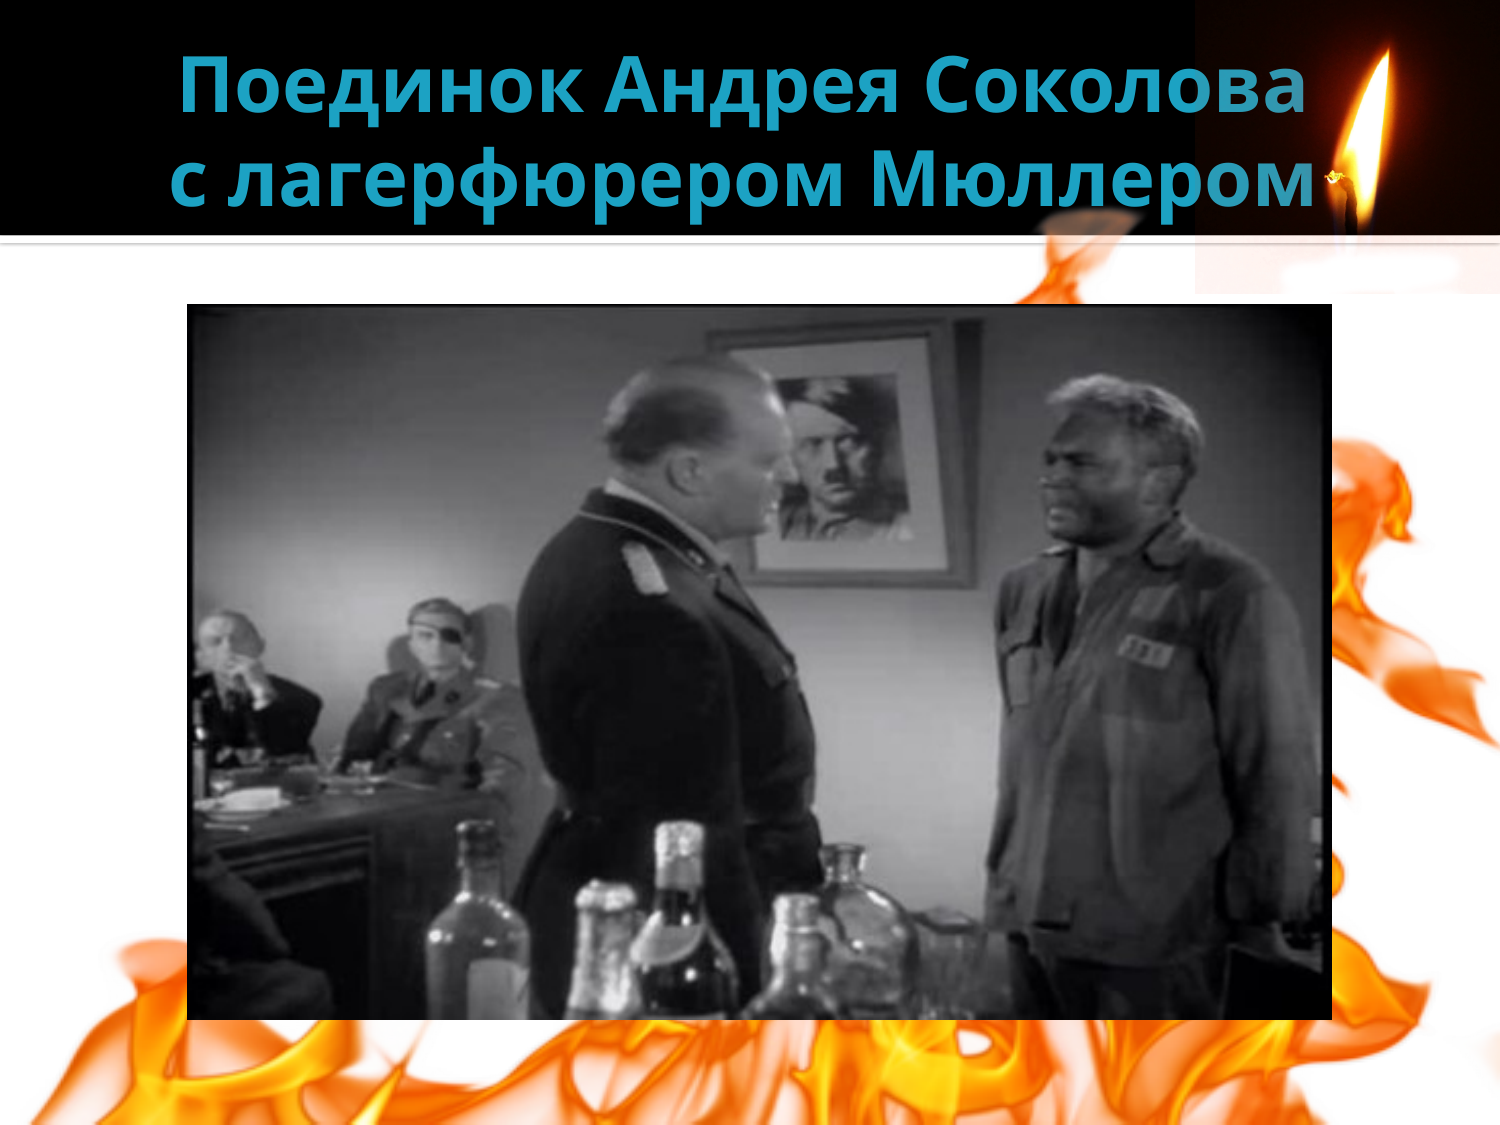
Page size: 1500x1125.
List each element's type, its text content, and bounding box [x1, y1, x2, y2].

title Поединок Андрея Соколова с лагерфюрером Мюллером [75, 25, 1189, 198]
picture [0, 0, 1500, 1125]
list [187, 304, 1332, 1020]
